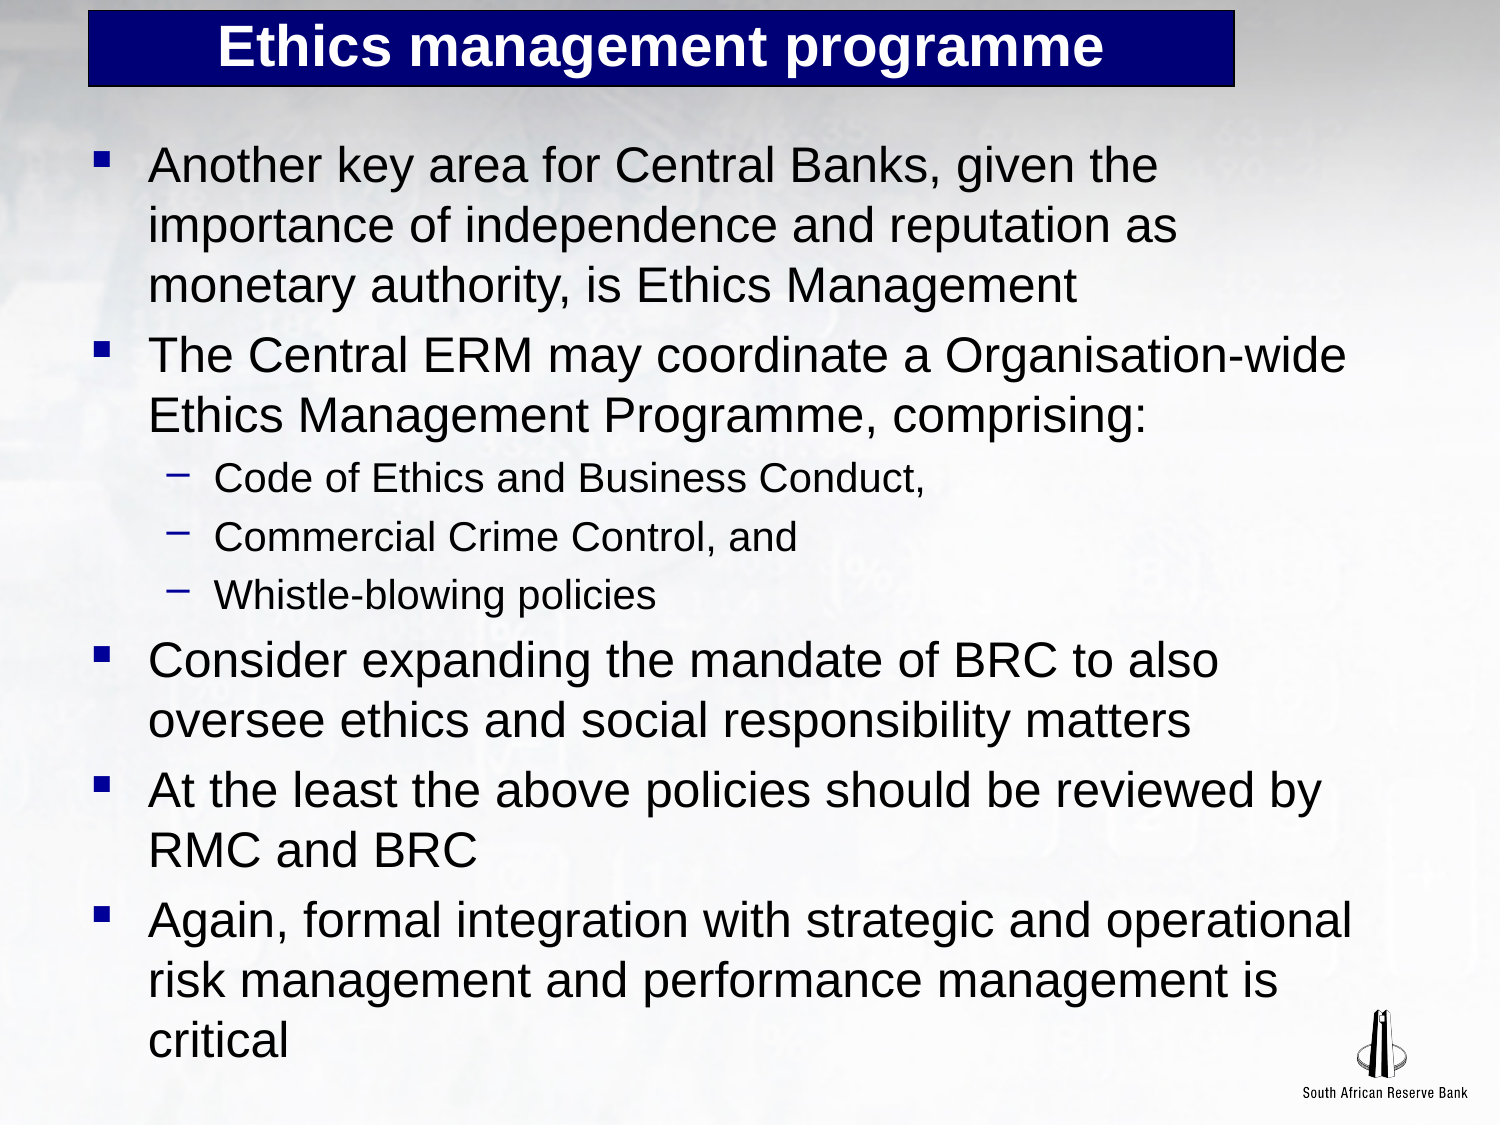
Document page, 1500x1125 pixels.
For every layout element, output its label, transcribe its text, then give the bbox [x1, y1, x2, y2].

picture [0, 0, 1500, 1125]
title Ethics management programme [88, 10, 1235, 87]
list Another key area for Central Banks, given the importance of independence and reputation as monetary authority, is Ethics Management The Central ERM may coordinate a Organisation-wide Ethics Management Programme, comprising: Code of Ethics and Business Conduct, Commercial Crime Control, and Whistle-blowing policies Consider expanding the mandate of BRC to also oversee ethics and social responsibility matters At the least the above policies should be reviewed by RMC and BRC Again, formal integration with strategic and operational risk management and performance management is critical [76, 125, 1399, 1095]
